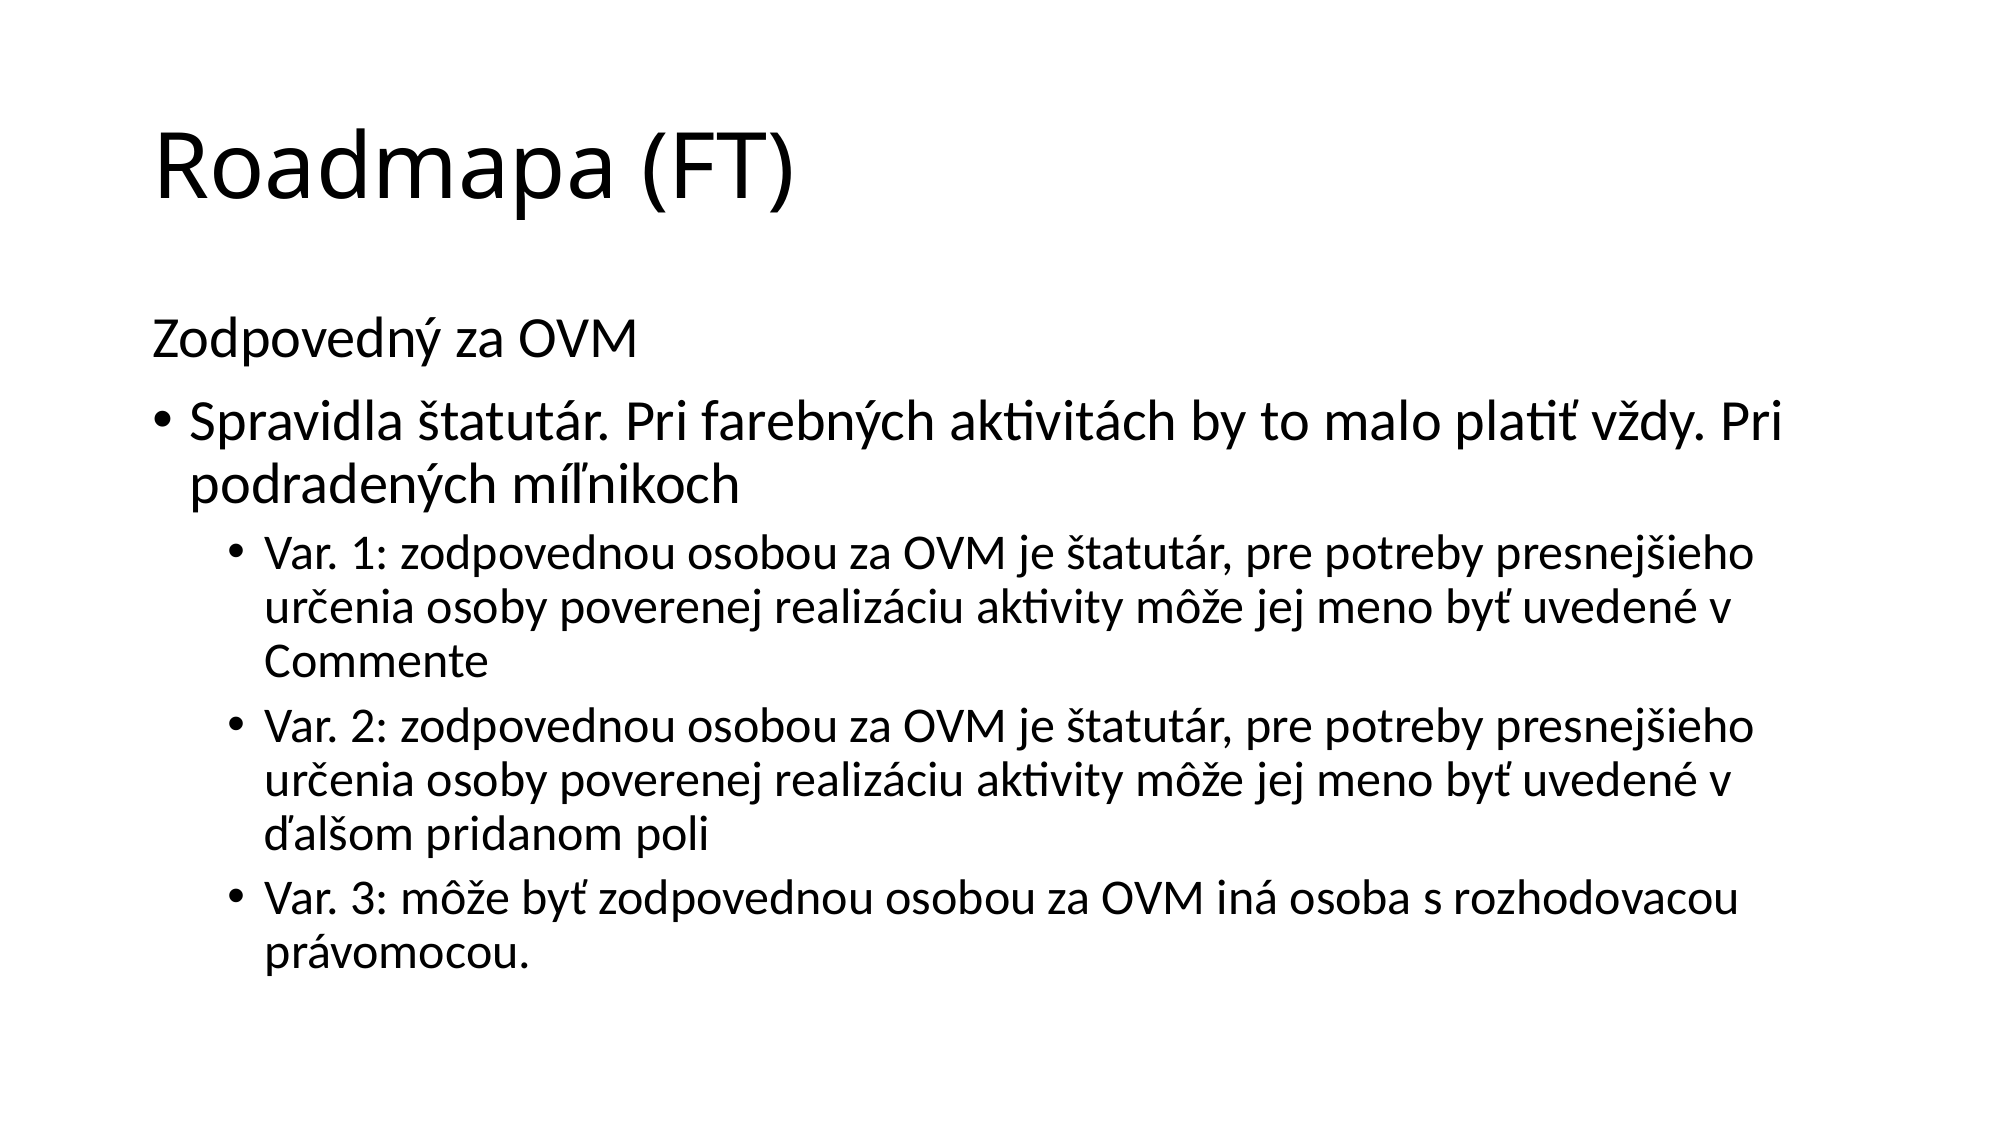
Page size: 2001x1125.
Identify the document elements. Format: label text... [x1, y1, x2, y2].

list Zodpovedný za OVM Spravidla štatutár. Pri farebných aktivitách by to malo platiť vždy. Pri podradených míľnikoch Var. 1: zodpovednou osobou za OVM je štatutár, pre potreby presnejšieho určenia osoby poverenej realizáciu aktivity môže jej meno byť uvedené v Commente Var. 2: zodpovednou osobou za OVM je štatutár, pre potreby presnejšieho určenia osoby poverenej realizáciu aktivity môže jej meno byť uvedené v ďalšom pridanom poli Var. 3: môže byť zodpovednou osobou za OVM iná osoba s rozhodovacou právomocou. [137, 299, 1863, 1014]
title Roadmapa (FT) [137, 59, 1863, 278]
